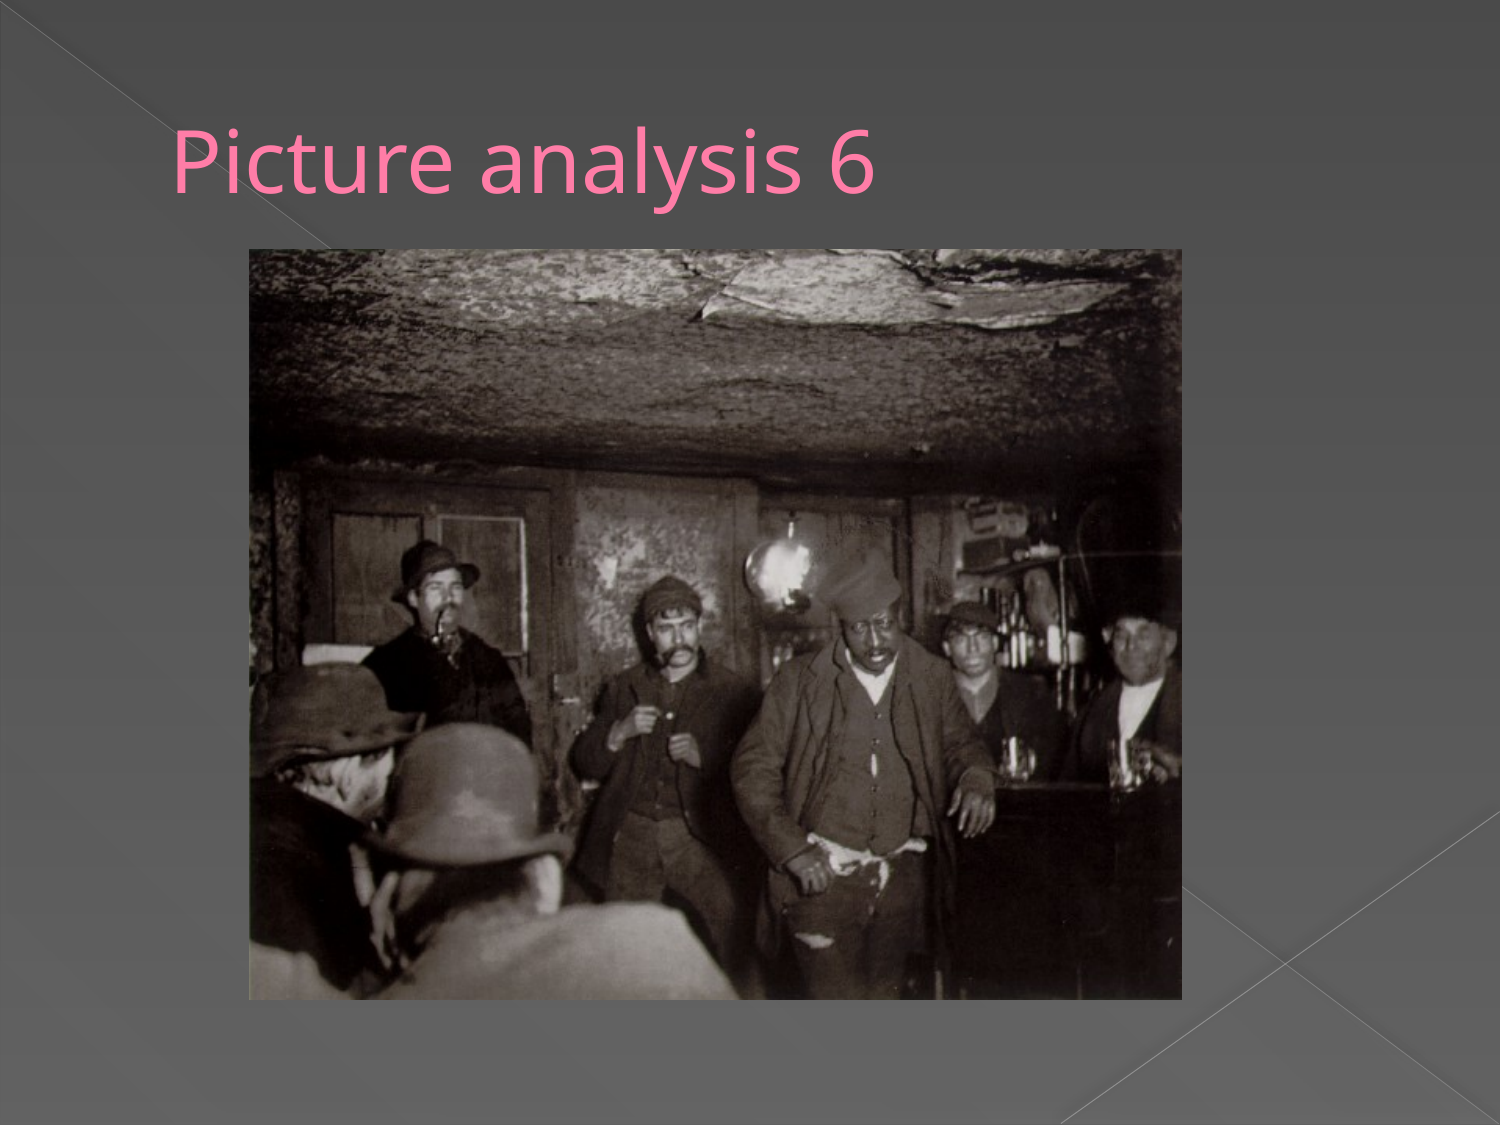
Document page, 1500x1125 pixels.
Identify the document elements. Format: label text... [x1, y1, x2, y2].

title Picture analysis 6 [75, 43, 1425, 274]
picture [249, 249, 1182, 1001]
